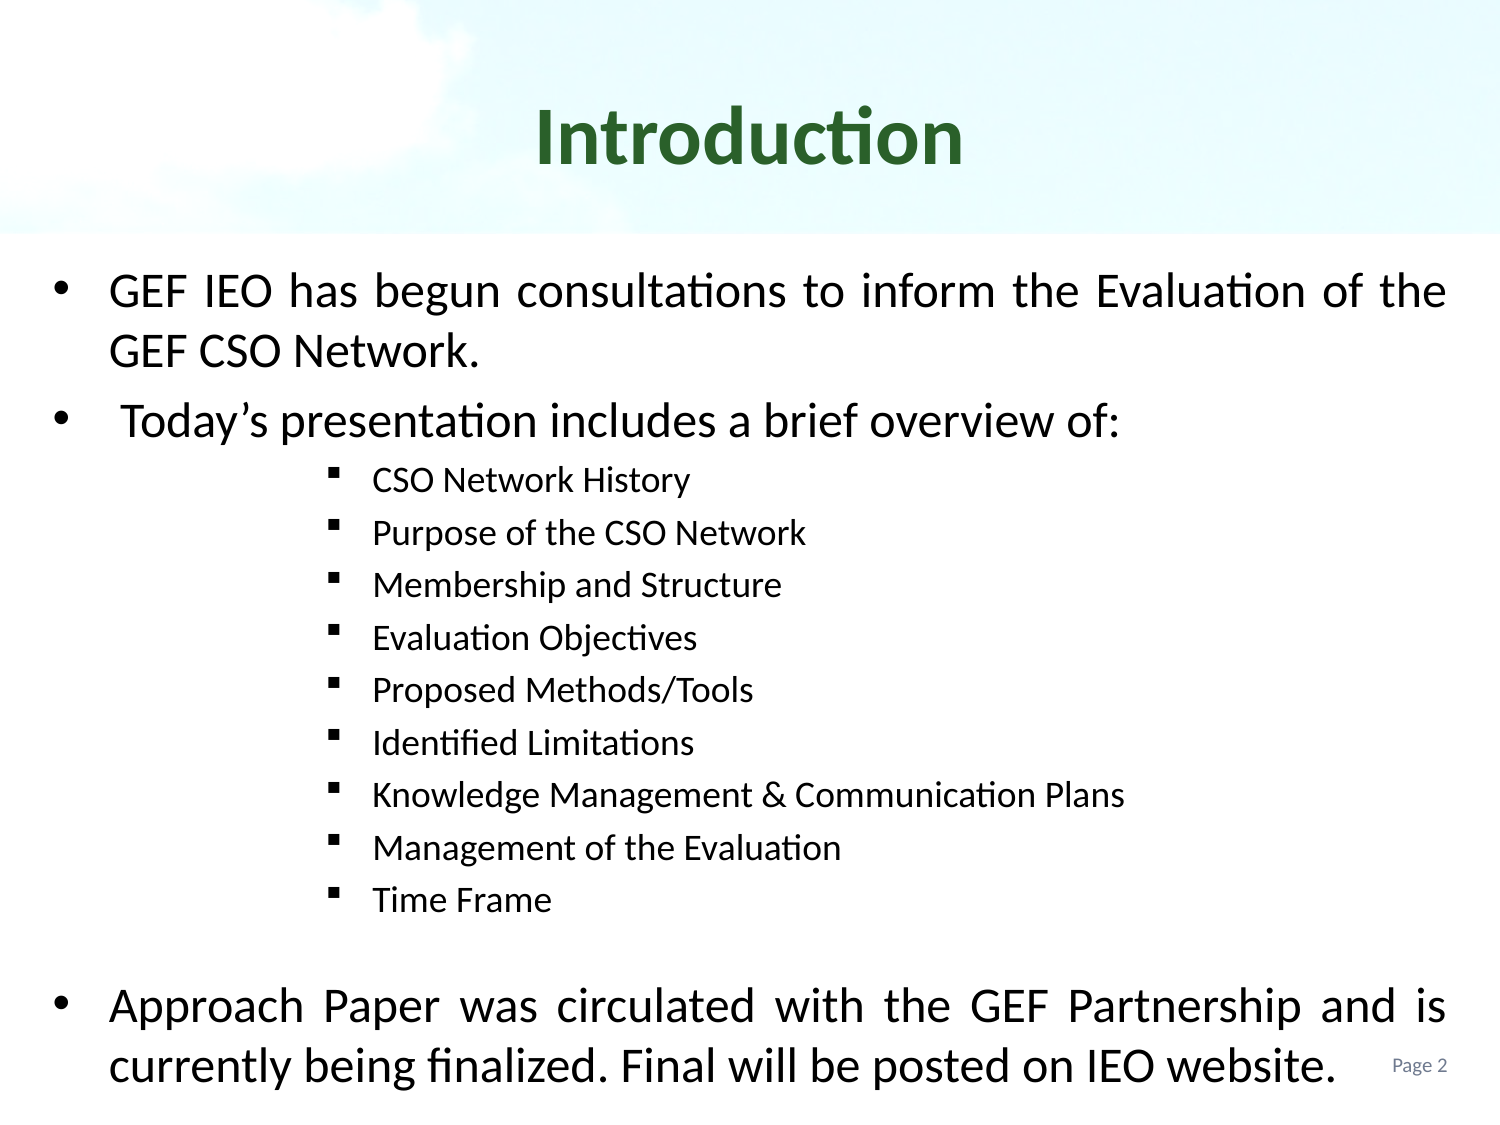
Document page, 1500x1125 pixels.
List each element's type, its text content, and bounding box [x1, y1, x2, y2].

title Introduction [37, 37, 1463, 225]
list GEF IEO has begun consultations to inform the Evaluation of the GEF CSO Network. Today’s presentation includes a brief overview of: CSO Network History Purpose of the CSO Network Membership and Structure Evaluation Objectives Proposed Methods/Tools Identified Limitations Knowledge Management & Communication Plans Management of the Evaluation Time Frame Approach Paper was circulated with the GEF Partnership and is currently being finalized. Final will be posted on IEO website. [37, 249, 1463, 1125]
